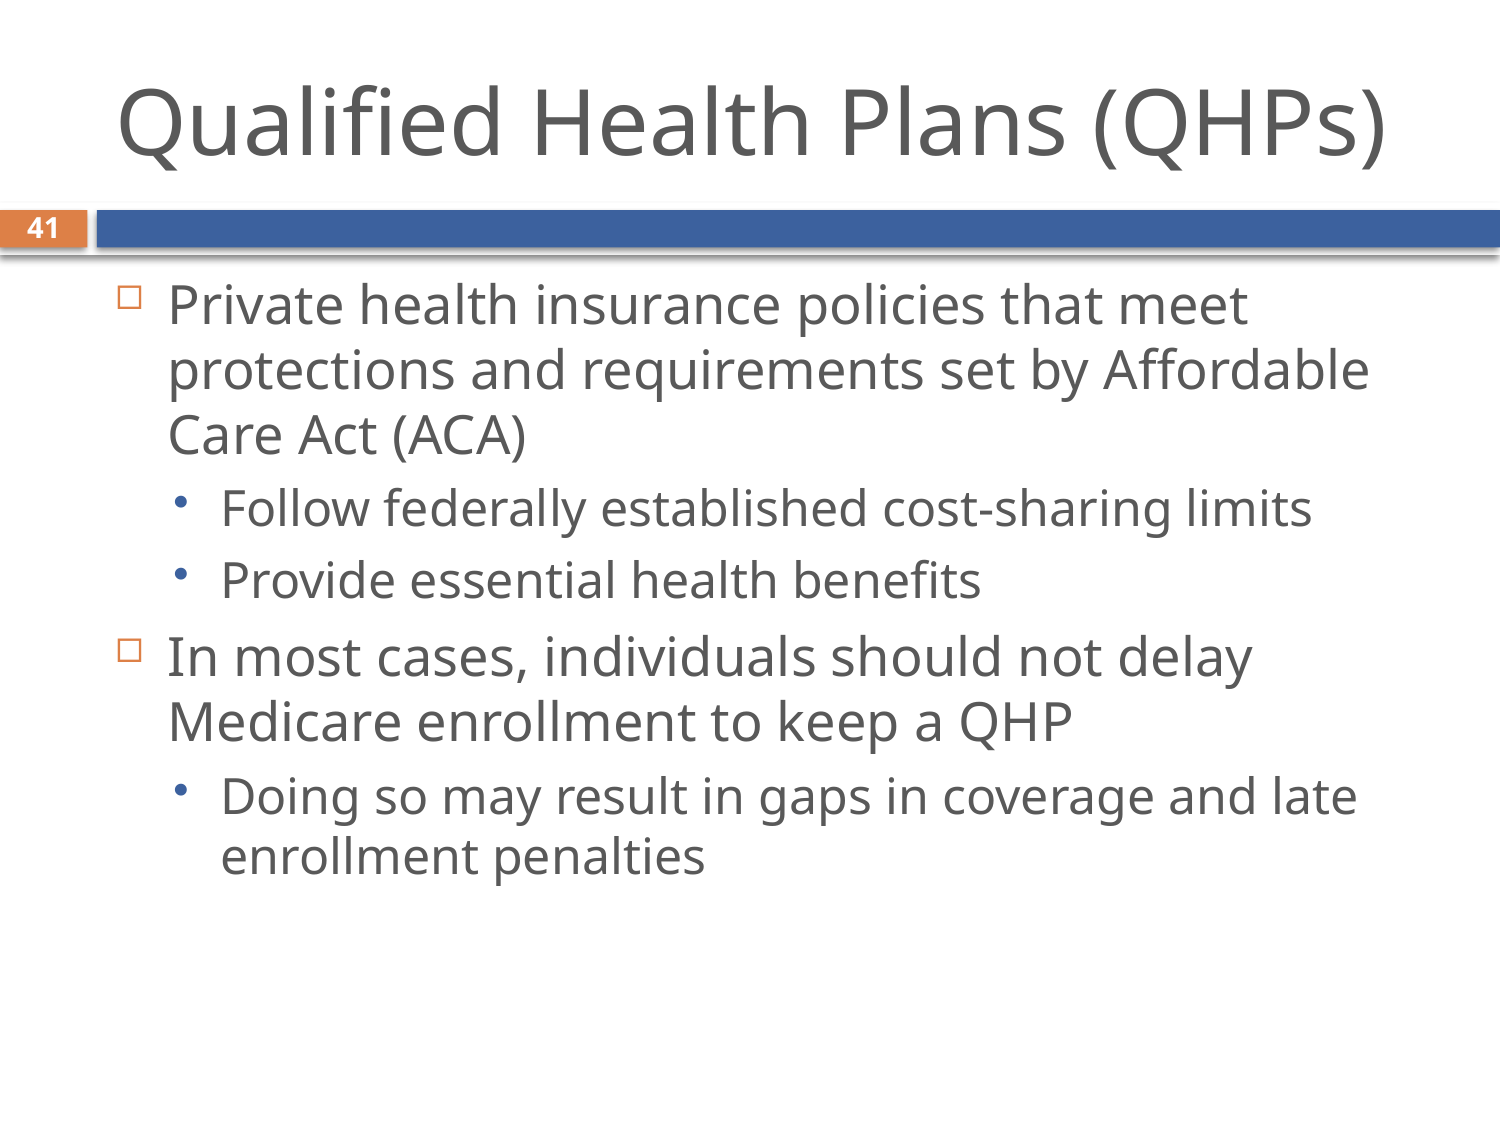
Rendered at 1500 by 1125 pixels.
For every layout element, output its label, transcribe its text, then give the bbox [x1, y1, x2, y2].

slide_number 41 [0, 208, 88, 249]
title Qualified Health Plans (QHPs) [100, 37, 1438, 200]
list Private health insurance policies that meet protections and requirements set by Affordable Care Act (ACA) Follow federally established cost-sharing limits Provide essential health benefits In most cases, individuals should not delay Medicare enrollment to keep a QHP Doing so may result in gaps in coverage and late enrollment penalties [100, 262, 1438, 1000]
